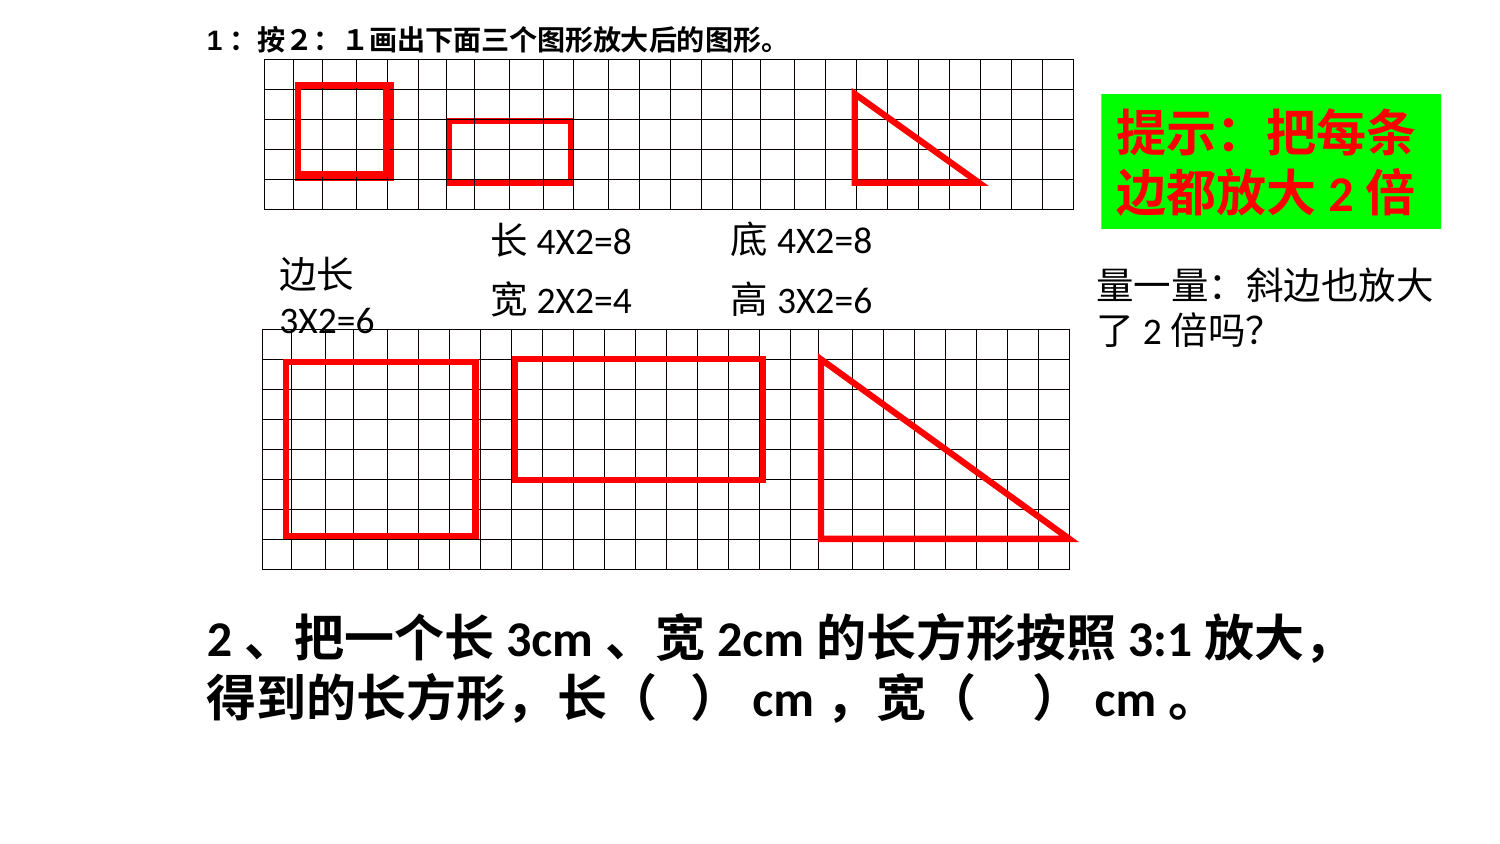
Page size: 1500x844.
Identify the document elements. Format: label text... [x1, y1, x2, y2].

table_cell [1008, 450, 1038, 479]
table_cell [977, 390, 1007, 419]
table_cell [819, 540, 852, 569]
table_cell [574, 540, 604, 569]
table_cell [977, 540, 1007, 569]
table_cell [857, 90, 887, 116]
table_cell [733, 120, 760, 149]
table_cell [512, 480, 542, 509]
table_header [702, 60, 732, 89]
table_cell [265, 90, 293, 119]
table_cell [733, 150, 760, 179]
table_cell [1012, 90, 1042, 119]
table_cell [419, 120, 446, 149]
table_cell [981, 180, 1011, 209]
table_header [354, 348, 387, 359]
table_cell [702, 150, 732, 179]
table_cell [419, 150, 446, 179]
table_cell [481, 360, 511, 389]
table_cell [388, 120, 418, 149]
table_cell [1043, 90, 1073, 119]
table_cell [447, 150, 474, 179]
table_header [761, 60, 794, 89]
table_cell [544, 120, 573, 149]
table_cell [265, 120, 293, 149]
table_cell [698, 480, 728, 509]
table_cell [388, 150, 418, 179]
text_box 底4X2=8 [715, 208, 964, 268]
table_cell [419, 180, 446, 209]
table_cell [609, 120, 639, 149]
table_cell [574, 510, 604, 539]
table_cell [760, 480, 790, 509]
table_cell [761, 90, 794, 119]
table_cell [476, 390, 480, 419]
table_cell [1012, 180, 1042, 209]
table_cell [950, 180, 980, 209]
table_cell [977, 450, 1007, 479]
table_cell [826, 120, 854, 149]
table_cell [698, 510, 728, 539]
table_cell [481, 540, 511, 569]
table_cell [1008, 480, 1038, 509]
table_cell [702, 90, 732, 119]
table_cell [729, 480, 759, 509]
table_cell [671, 150, 701, 179]
table_cell [884, 390, 914, 419]
table_cell [1008, 360, 1038, 389]
text_box 高3X2=6 [715, 268, 964, 329]
table_cell [667, 540, 697, 569]
table_header [671, 60, 701, 89]
table_cell [357, 174, 387, 179]
table_cell [791, 480, 818, 509]
table_cell [263, 390, 286, 419]
table_cell [294, 90, 298, 119]
table_cell [543, 480, 573, 509]
table_header [640, 60, 670, 89]
table_cell [1008, 390, 1038, 419]
table_cell [265, 150, 293, 179]
table_cell [357, 180, 387, 209]
table_cell [981, 120, 1011, 149]
table_cell [481, 510, 511, 539]
table_cell [543, 540, 573, 569]
table_cell [760, 510, 790, 539]
table_cell [450, 360, 480, 389]
table_header [447, 60, 474, 89]
table_header [574, 60, 608, 89]
table_cell [263, 510, 291, 539]
table_cell [354, 540, 387, 569]
table_cell [263, 540, 291, 569]
table_cell [915, 420, 945, 448]
table_cell [919, 90, 949, 119]
table_cell [574, 150, 608, 179]
text_box [298, 85, 387, 174]
table_cell [760, 540, 790, 569]
table_cell [475, 150, 509, 179]
table_cell [1039, 360, 1069, 389]
table_cell [447, 90, 474, 119]
table_cell [574, 120, 608, 149]
table_cell [853, 360, 883, 389]
table_cell [893, 120, 918, 138]
table_cell [475, 120, 509, 149]
table_cell [640, 180, 670, 209]
table_cell [795, 150, 825, 179]
table_header [609, 60, 639, 89]
table_header [294, 60, 322, 89]
table_cell [481, 480, 511, 509]
table_header [357, 60, 387, 85]
table_cell [824, 360, 852, 381]
table_header [544, 60, 573, 89]
table_cell [1043, 180, 1073, 209]
text_box 边长3X2=6 [264, 243, 425, 348]
table_cell [981, 90, 1011, 119]
table_cell [640, 120, 670, 149]
table_header [760, 330, 790, 359]
table_cell [865, 390, 883, 403]
table_header [512, 330, 542, 359]
table_cell [636, 480, 666, 509]
table_header [326, 348, 353, 359]
table_cell [1039, 540, 1069, 569]
table_cell [729, 510, 759, 539]
table_cell [609, 180, 639, 209]
text_box [820, 359, 1070, 539]
table_header [574, 330, 604, 359]
table_cell [481, 420, 511, 449]
table_cell [1039, 420, 1069, 449]
table_cell [826, 180, 856, 208]
table_cell [419, 540, 449, 569]
table_cell [733, 180, 760, 208]
table_cell [1039, 510, 1069, 537]
table_cell [946, 420, 976, 449]
table_header [698, 330, 728, 359]
table_cell [574, 480, 604, 509]
table_cell [476, 420, 480, 449]
table_header [419, 330, 449, 359]
table_cell [763, 420, 790, 449]
table_cell [919, 183, 949, 208]
table_header [1043, 60, 1073, 89]
table_header [919, 60, 949, 89]
table_header [636, 330, 666, 359]
text_box 2、把一个长3cm、宽2cm的长方形按照3:1放大， 得到的长方形，长（ ）cm，宽（ ）cm。 [192, 598, 1394, 734]
table_cell [640, 90, 670, 119]
table_cell [512, 510, 542, 539]
table_cell [702, 180, 732, 209]
table_header [388, 60, 418, 89]
table_header [977, 330, 1007, 359]
table_cell [791, 510, 818, 539]
table_cell [510, 180, 543, 209]
table_cell [948, 450, 976, 470]
table_cell [326, 540, 353, 569]
table_cell [729, 540, 759, 569]
table_cell [977, 360, 1007, 389]
table_cell [1012, 120, 1042, 149]
table_header [733, 60, 760, 89]
table_header [1008, 330, 1038, 359]
table_header [292, 348, 325, 359]
table_cell [510, 90, 543, 119]
table_cell [510, 120, 543, 149]
table_cell [476, 480, 480, 509]
table_cell [698, 540, 728, 569]
table_cell [884, 540, 914, 569]
table_cell [795, 120, 825, 149]
table_cell [950, 90, 980, 119]
table_cell [544, 180, 573, 209]
table_header [510, 60, 543, 89]
table_header [826, 60, 856, 89]
table_cell [950, 120, 980, 149]
table_cell [605, 510, 635, 539]
table_cell [447, 180, 474, 209]
table_cell [609, 90, 639, 119]
table_cell [447, 120, 474, 149]
table_header [950, 60, 980, 89]
table_header [323, 60, 356, 85]
table_cell [636, 510, 666, 539]
table_header [791, 330, 818, 359]
table_cell [475, 90, 509, 119]
table_header [981, 60, 1011, 89]
table_header [543, 330, 573, 359]
table_cell [946, 390, 976, 419]
table_cell [605, 540, 635, 569]
table_cell [826, 150, 854, 179]
table_cell [419, 90, 446, 119]
table_cell [475, 180, 509, 209]
table_cell [888, 183, 918, 208]
table_header [729, 330, 759, 359]
text_box [854, 93, 979, 183]
table_cell [888, 90, 918, 119]
table_cell [853, 540, 883, 569]
table_cell [761, 150, 794, 179]
text_box 宽2X2=4 [475, 268, 715, 329]
table_cell [323, 174, 356, 179]
table_header [419, 60, 446, 89]
table_header [263, 330, 291, 359]
table_cell [1012, 150, 1042, 179]
table_cell [915, 360, 945, 389]
table_cell [292, 540, 325, 569]
table_cell [263, 420, 286, 449]
table_cell [671, 120, 701, 149]
table_cell [977, 420, 1007, 449]
table_cell [884, 360, 914, 389]
table_cell [791, 420, 818, 449]
table_header [450, 330, 480, 359]
table_header [1012, 60, 1042, 89]
table_cell [950, 150, 980, 179]
table_cell [388, 180, 418, 209]
table_cell [265, 180, 293, 209]
text_box 提示：把每条边都放大2倍 [1101, 94, 1442, 229]
table_cell [981, 150, 1011, 179]
table_cell [574, 180, 608, 209]
table_header [265, 60, 293, 89]
table_cell [1043, 150, 1073, 179]
table_cell [1043, 120, 1073, 149]
table_header [819, 330, 852, 359]
table_header [605, 330, 635, 359]
table_cell [636, 540, 666, 569]
table_cell [761, 180, 794, 208]
table_cell [791, 390, 818, 419]
table_cell [388, 540, 418, 569]
table_cell [915, 540, 945, 569]
table_cell [450, 540, 480, 569]
table_cell [671, 90, 701, 119]
table_cell [915, 390, 945, 419]
table_cell [512, 540, 542, 569]
table_cell [761, 120, 794, 149]
text_box 长4X2=8 [475, 209, 715, 268]
table_cell [476, 450, 480, 479]
table_cell [857, 183, 887, 208]
table_cell [990, 480, 1007, 493]
table_cell [1008, 540, 1038, 569]
table_cell [667, 480, 697, 509]
table_header [857, 60, 887, 89]
table_cell [1008, 420, 1038, 449]
table_cell [935, 150, 949, 160]
table_cell [919, 120, 949, 149]
table_cell [795, 180, 825, 208]
table_cell [481, 450, 511, 479]
table_header [667, 330, 697, 359]
table_cell [263, 360, 291, 389]
table_cell [763, 360, 790, 389]
table_cell [605, 480, 635, 509]
table_cell [671, 180, 701, 209]
table_cell [544, 150, 573, 179]
table_cell [733, 90, 760, 119]
text_box [286, 361, 476, 536]
table_cell [388, 90, 418, 119]
text_box 1：按２：１画出下面三个图形放大后的图形。 [192, 14, 805, 63]
table_cell [574, 90, 608, 119]
table_cell [323, 180, 356, 209]
table_cell [294, 120, 298, 149]
text_box 量一量：斜边也放大了2倍吗？ [1081, 254, 1486, 359]
table_cell [791, 450, 818, 479]
table_header [1039, 330, 1069, 359]
table_cell [946, 540, 976, 569]
table_cell [763, 390, 790, 419]
table_cell [763, 450, 790, 479]
table_cell [263, 480, 286, 509]
table_cell [795, 90, 825, 119]
table_cell [263, 450, 286, 479]
table_cell [294, 180, 322, 209]
table_cell [946, 360, 976, 389]
table_cell [826, 90, 856, 119]
table_cell [791, 540, 818, 569]
table_header [888, 60, 918, 89]
table_header [884, 330, 914, 359]
table_cell [544, 90, 573, 119]
table_header [795, 60, 825, 89]
table_cell [640, 150, 670, 179]
table_cell [609, 150, 639, 179]
table_header [475, 60, 509, 89]
table_header [946, 330, 976, 359]
table_cell [1039, 480, 1069, 509]
table_header [853, 330, 883, 359]
table_cell [791, 360, 818, 389]
text_box [515, 359, 763, 480]
table_header [915, 330, 945, 359]
table_cell [543, 510, 573, 539]
table_header [388, 348, 418, 359]
table_cell [510, 150, 543, 179]
table_cell [702, 120, 732, 149]
table_cell [450, 510, 480, 539]
table_cell [1039, 390, 1069, 419]
table_cell [667, 510, 697, 539]
table_cell [1039, 450, 1069, 479]
table_header [481, 330, 511, 359]
table_cell [481, 390, 511, 419]
table_cell [294, 150, 322, 179]
